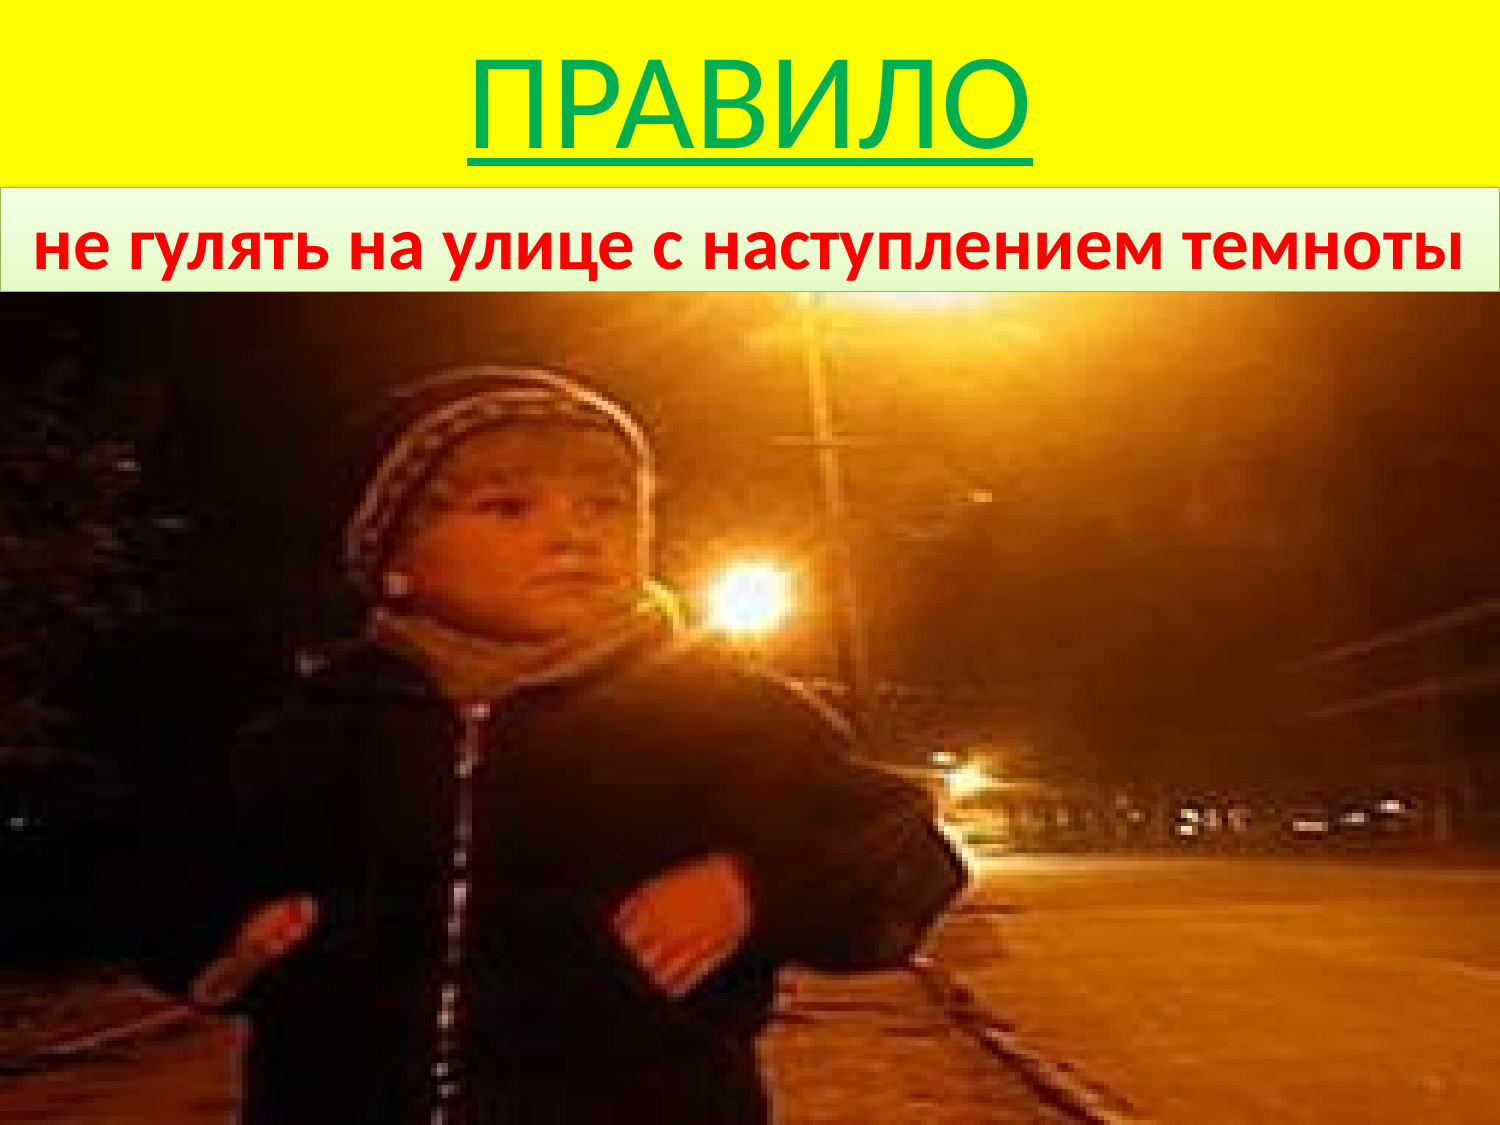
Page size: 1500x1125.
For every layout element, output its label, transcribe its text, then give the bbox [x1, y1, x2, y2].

title ПРАВИЛО [0, 0, 1500, 186]
text_box не гулять на улице с наступлением темноты [0, 187, 1500, 292]
picture [0, 292, 1500, 1125]
